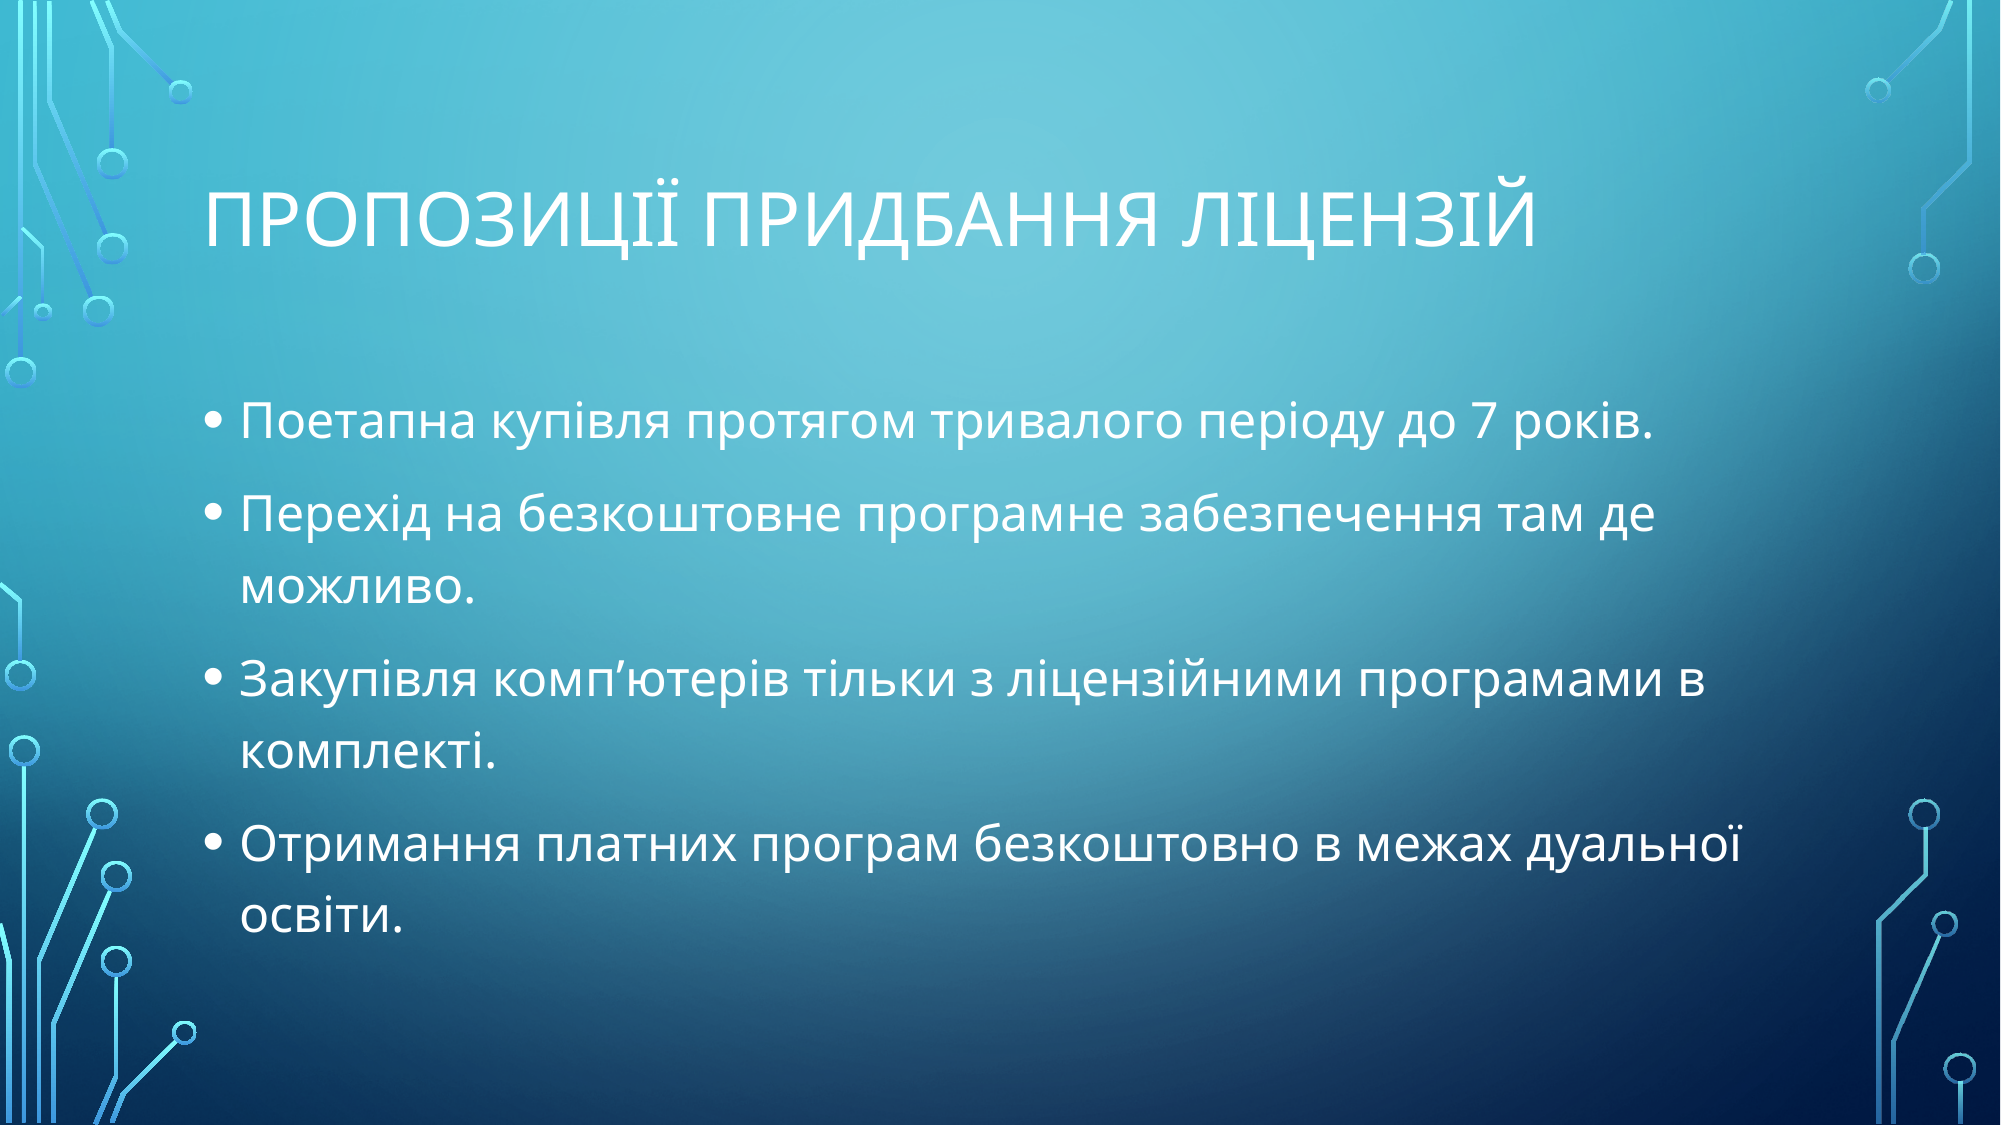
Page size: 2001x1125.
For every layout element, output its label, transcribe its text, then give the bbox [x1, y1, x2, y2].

title Пропозиції придбання ліцензій [187, 101, 1813, 344]
list Поетапна купівля протягом тривалого періоду до 7 років. Перехід на безкоштовне програмне забезпечення там де можливо. Закупівля комп’ютерів тільки з ліцензійними програмами в комплекті. Отримання платних програм безкоштовно в межах дуальної освіти. [187, 369, 1813, 950]
